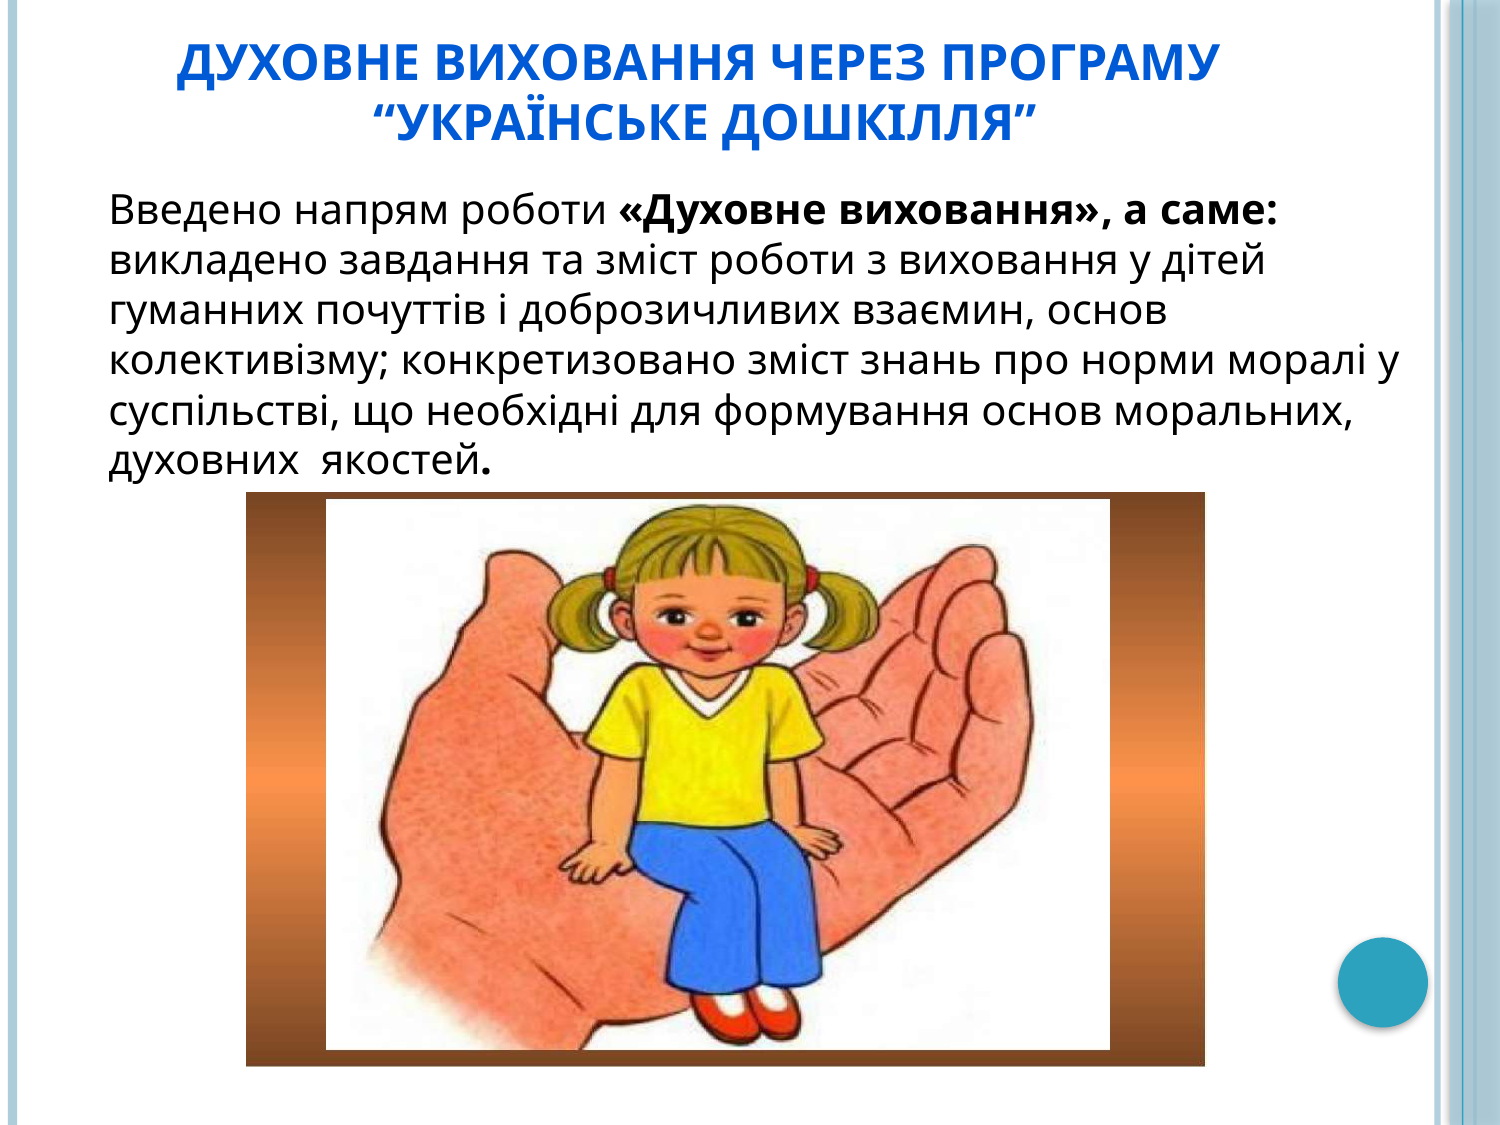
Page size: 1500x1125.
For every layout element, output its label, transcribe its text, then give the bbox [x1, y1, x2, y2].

picture [245, 491, 1208, 1067]
text_box Духовне виховання через програму “Українське дошкілля” [0, 23, 1430, 159]
text_box Введено напрям роботи «Духовне виховання», а саме: викладено завдання та зміст роботи з виховання у дітей гуманних почуттів і доброзичливих взаємин, основ колективізму; конкретизовано зміст знань про норми моралі у суспільстві, що необхідні для формування основ моральних, духовних якостей. [93, 175, 1442, 491]
